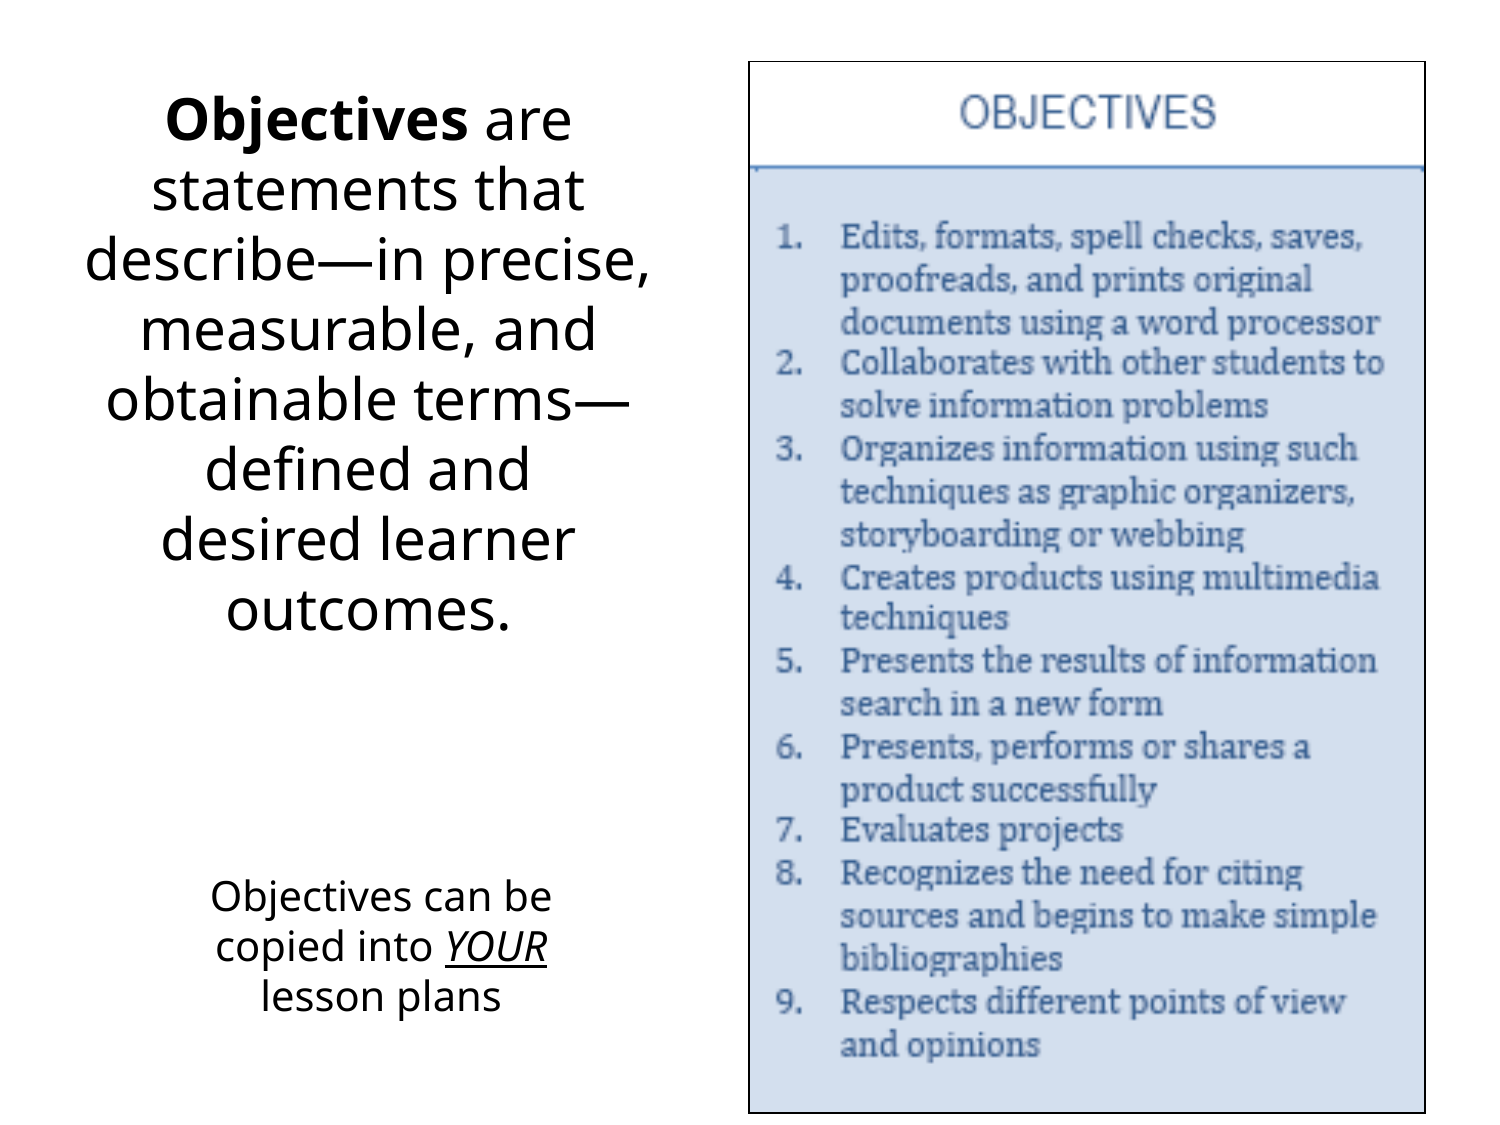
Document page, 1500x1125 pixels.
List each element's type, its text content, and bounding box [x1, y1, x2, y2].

text_box Objectives are statements that describe—in precise, measurable, and obtainable terms—defined and desired learner outcomes. [37, 74, 700, 650]
picture [749, 62, 1425, 1113]
text_box Objectives can be copied into YOUR lesson plans [137, 862, 625, 1028]
